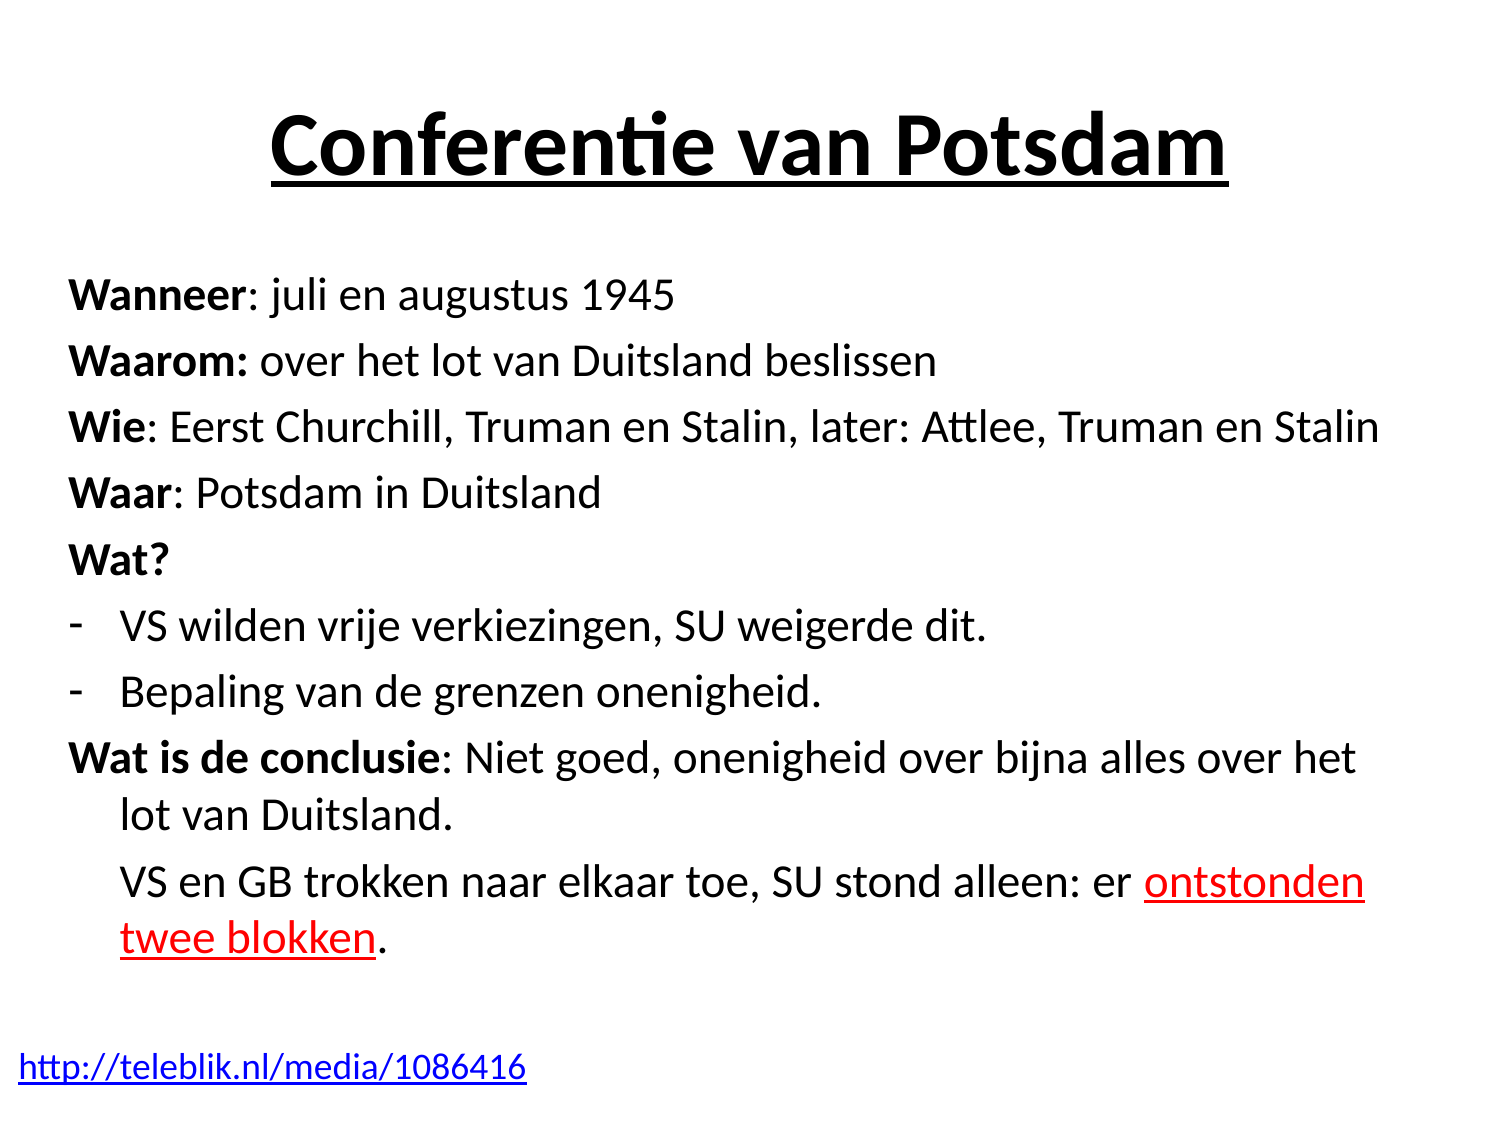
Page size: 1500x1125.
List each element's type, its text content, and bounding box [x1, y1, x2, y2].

text_box http://teleblik.nl/media/1086416 [3, 1034, 542, 1095]
title Conferentie van Potsdam [75, 45, 1425, 233]
list Wanneer: juli en augustus 1945 Waarom: over het lot van Duitsland beslissen Wie: Eerst Churchill, Truman en Stalin, later: Attlee, Truman en Stalin Waar: Potsdam in Duitsland Wat? VS wilden vrije verkiezingen, SU weigerde dit. Bepaling van de grenzen onenigheid. Wat is de conclusie: Niet goed, onenigheid over bijna alles over het lot van Duitsland. VS en GB trokken naar elkaar toe, SU stond alleen: er ontstonden twee blokken. [53, 255, 1404, 998]
